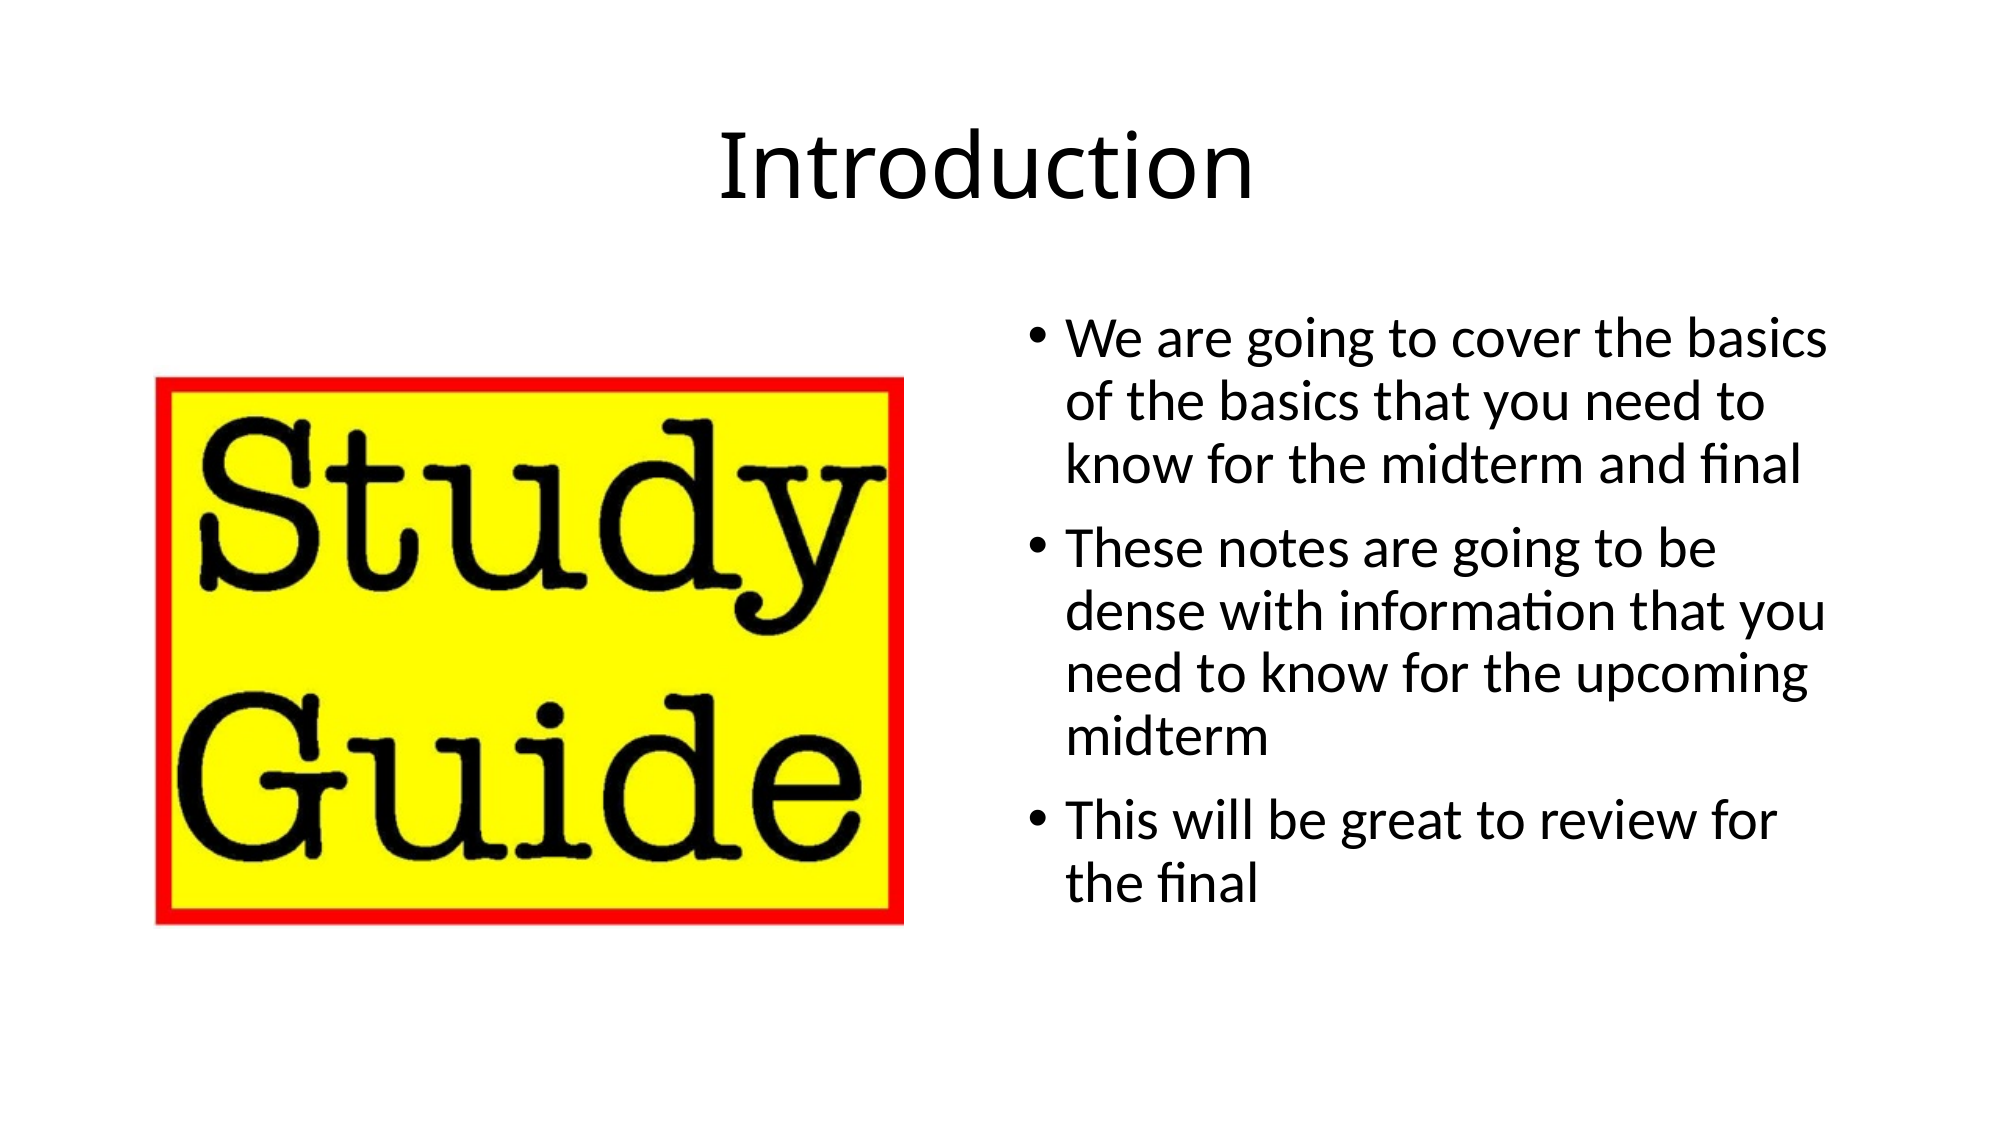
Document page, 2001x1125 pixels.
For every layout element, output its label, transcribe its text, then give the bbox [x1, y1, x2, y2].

title Introduction [137, 59, 1863, 278]
picture [153, 365, 904, 929]
list We are going to cover the basics of the basics that you need to know for the midterm and final These notes are going to be dense with information that you need to know for the upcoming midterm This will be great to review for the final [1012, 299, 1863, 1014]
